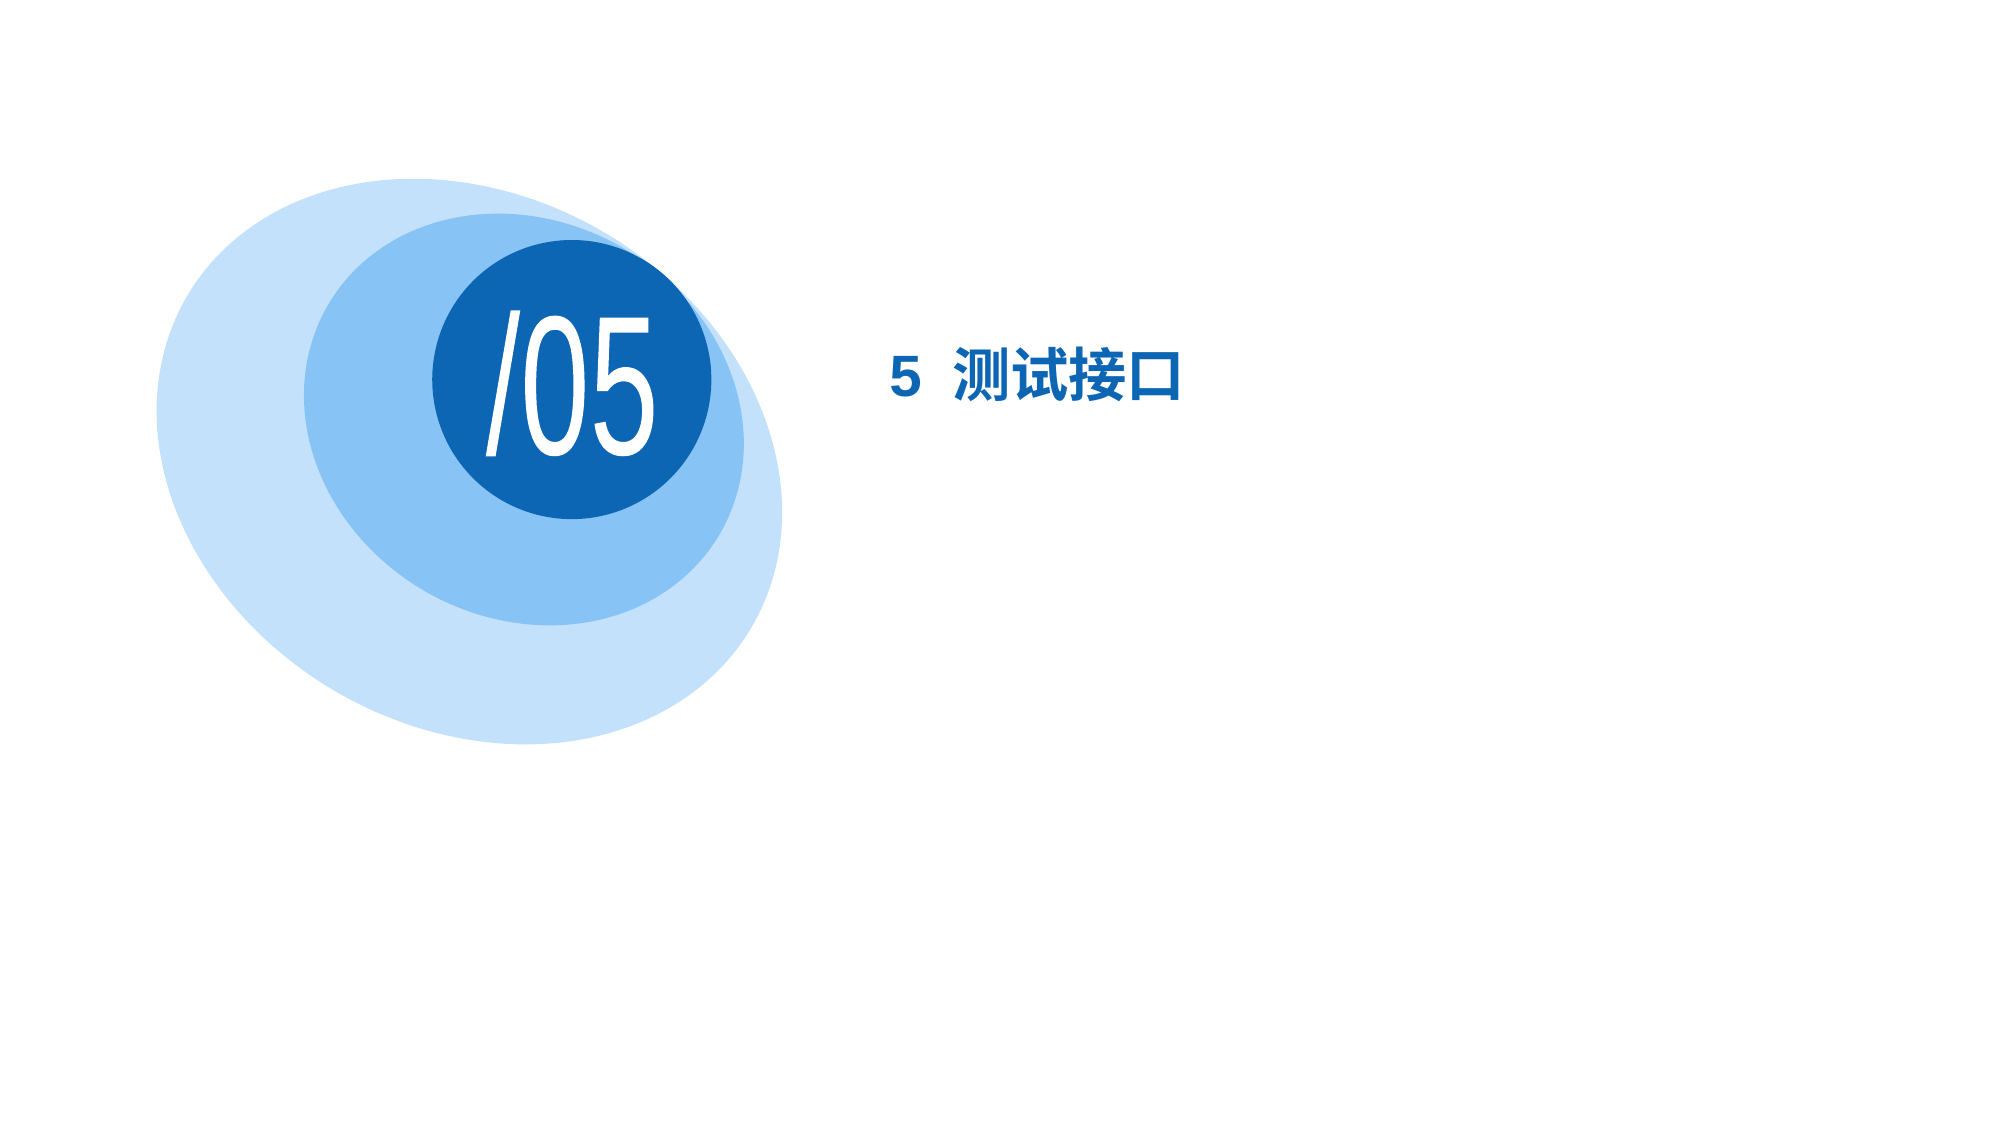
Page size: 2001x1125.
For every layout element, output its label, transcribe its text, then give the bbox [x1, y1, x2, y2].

title 5 测试接口 [874, 269, 1764, 417]
